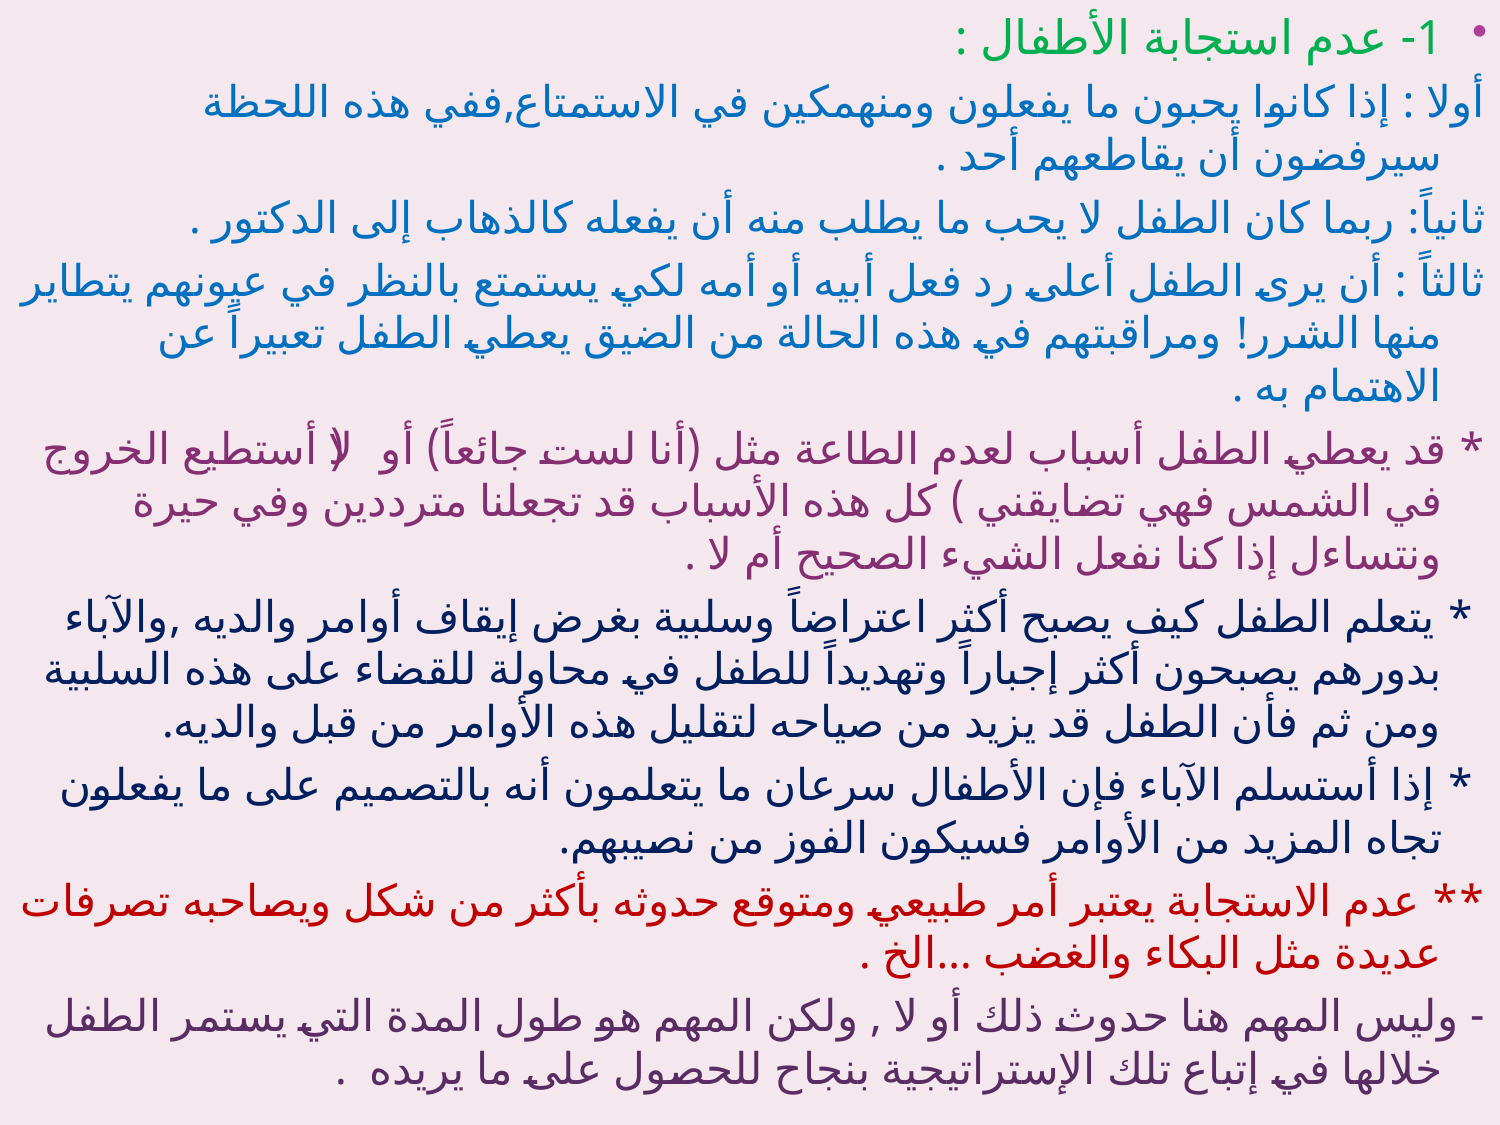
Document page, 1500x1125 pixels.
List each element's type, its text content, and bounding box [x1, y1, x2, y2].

list 1- عدم استجابة الأطفال : أولا : إذا كانوا يحبون ما يفعلون ومنهمكين في الاستمتاع,ففي هذه اللحظة سيرفضون أن يقاطعهم أحد . ثانياً: ربما كان الطفل لا يحب ما يطلب منه أن يفعله كالذهاب إلى الدكتور . ثالثاً : أن يرى الطفل أعلى رد فعل أبيه أو أمه لكي يستمتع بالنظر في عيونهم يتطاير منها الشرر! ومراقبتهم في هذه الحالة من الضيق يعطي الطفل تعبيراً عن الاهتمام به . * قد يعطي الطفل أسباب لعدم الطاعة مثل (أنا لست جائعاً) أو (لا أستطيع الخروج في الشمس فهي تضايقني ) كل هذه الأسباب قد تجعلنا مترددين وفي حيرة ونتساءل إذا كنا نفعل الشيء الصحيح أم لا . * يتعلم الطفل كيف يصبح أكثر اعتراضاً وسلبية بغرض إيقاف أوامر والديه ,والآباء بدورهم يصبحون أكثر إجباراً وتهديداً للطفل في محاولة للقضاء على هذه السلبية ومن ثم فأن الطفل قد يزيد من صياحه لتقليل هذه الأوامر من قبل والديه. * إذا أستسلم الآباء فإن الأطفال سرعان ما يتعلمون أنه بالتصميم على ما يفعلون تجاه المزيد من الأوامر فسيكون الفوز من نصيبهم. ** عدم الاستجابة يعتبر أمر طبيعي ومتوقع حدوثه بأكثر من شكل ويصاحبه تصرفات عديدة مثل البكاء والغضب ...الخ . - وليس المهم هنا حدوث ذلك أو لا , ولكن المهم هو طول المدة التي يستمر الطفل خلالها في إتباع تلك الإستراتيجية بنجاح للحصول على ما يريده . [0, 0, 1500, 1125]
